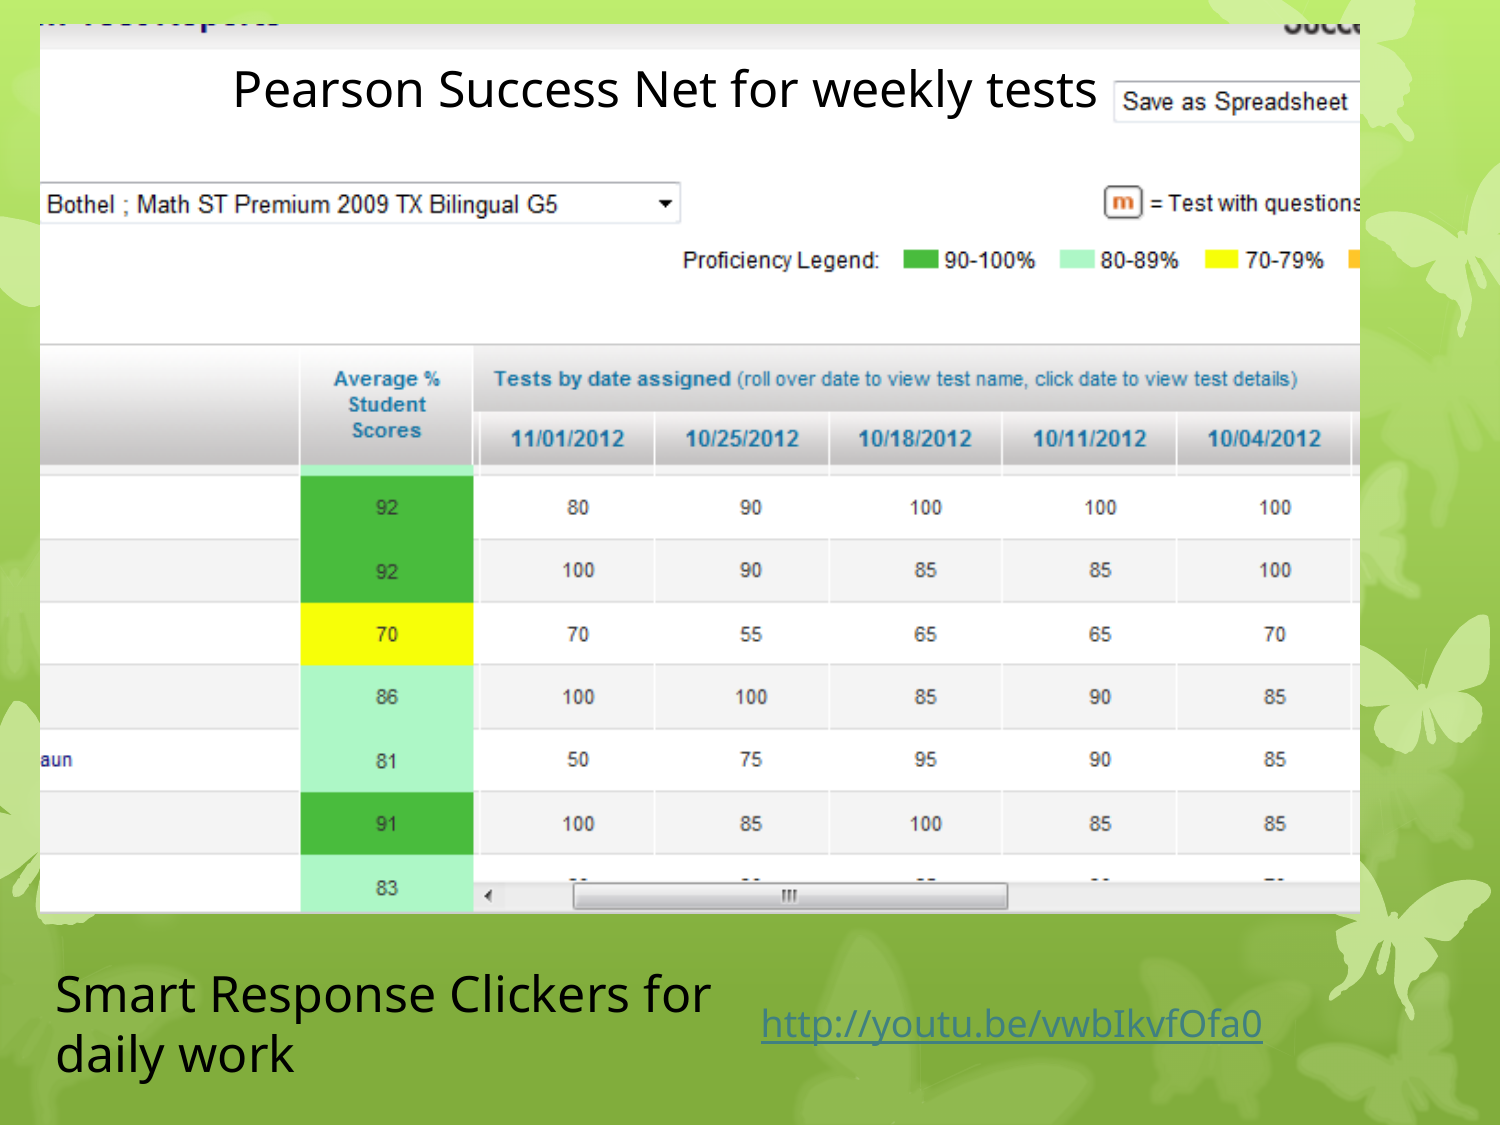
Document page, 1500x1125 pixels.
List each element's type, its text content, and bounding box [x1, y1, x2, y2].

picture [40, 24, 1360, 915]
text_box http://youtu.be/vwbIkvfOfa0 [745, 993, 1278, 1059]
text_box Smart Response Clickers for daily work [40, 955, 791, 1090]
